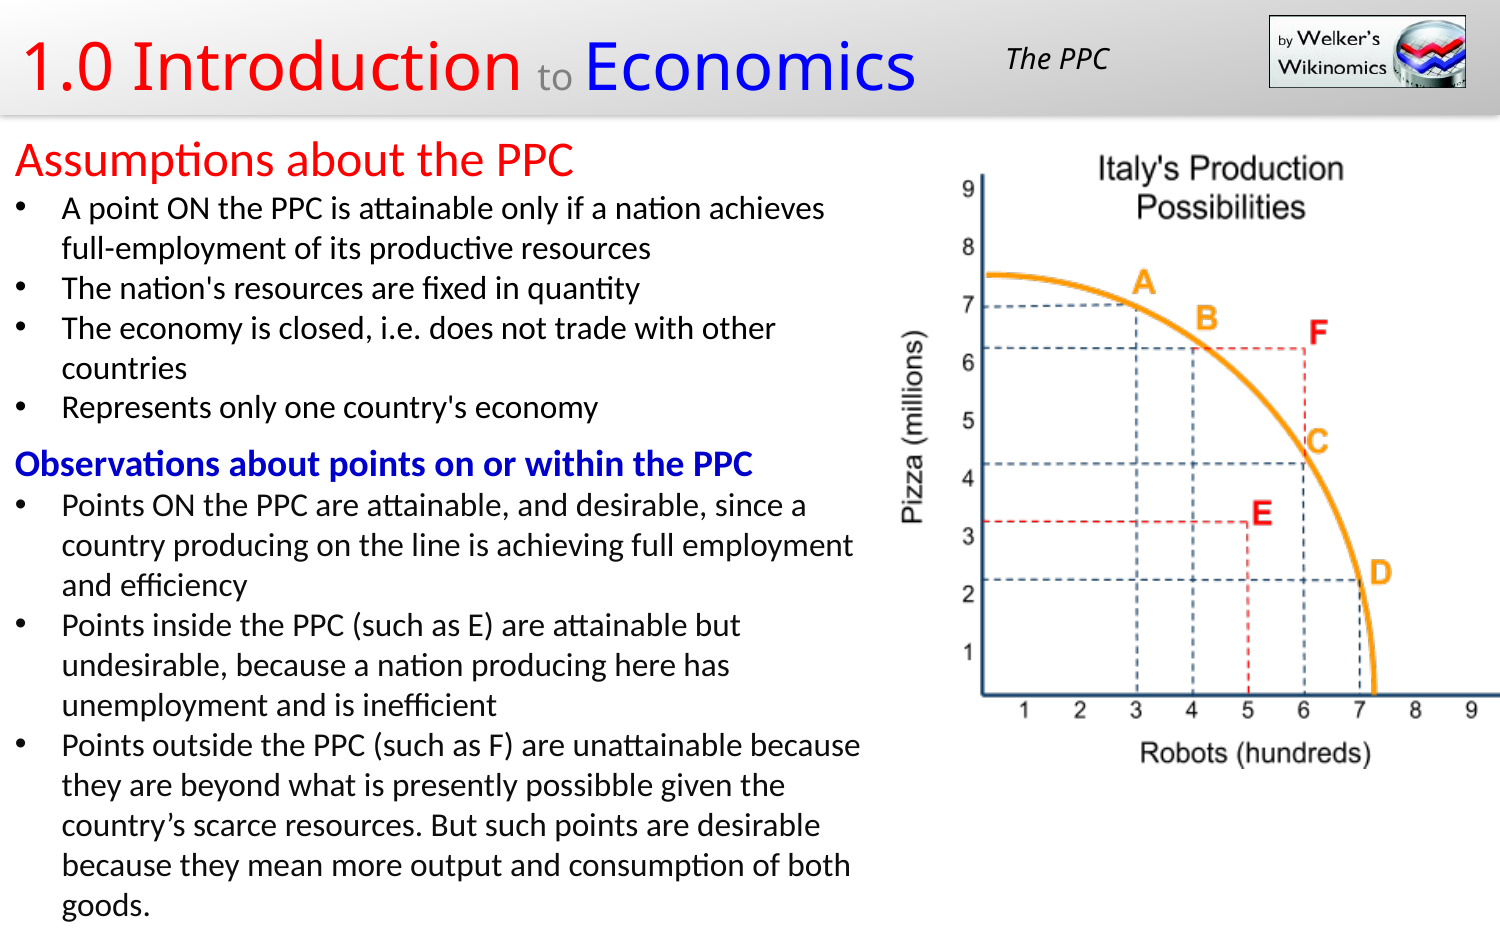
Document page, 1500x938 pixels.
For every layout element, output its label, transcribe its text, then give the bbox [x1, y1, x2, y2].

text_box The PPC [802, 32, 1313, 83]
text_box Observations about points on or within the PPC Points ON the PPC are attainable, and desirable, since a country producing on the line is achieving full employment and efficiency Points inside the PPC (such as E) are attainable but undesirable, because a nation producing here has unemployment and is inefficient Points outside the PPC (such as F) are unattainable because they are beyond what is presently possibble given the country’s scarce resources. But such points are desirable because they mean more output and consumption of both goods. [0, 433, 925, 931]
picture [1269, 15, 1466, 88]
picture [871, 145, 1500, 769]
text_box Assumptions about the PPC A point ON the PPC is attainable only if a nation achieves full-employment of its productive resources The nation's resources are fixed in quantity The economy is closed, i.e. does not trade with other countries Represents only one country's economy [0, 118, 872, 433]
